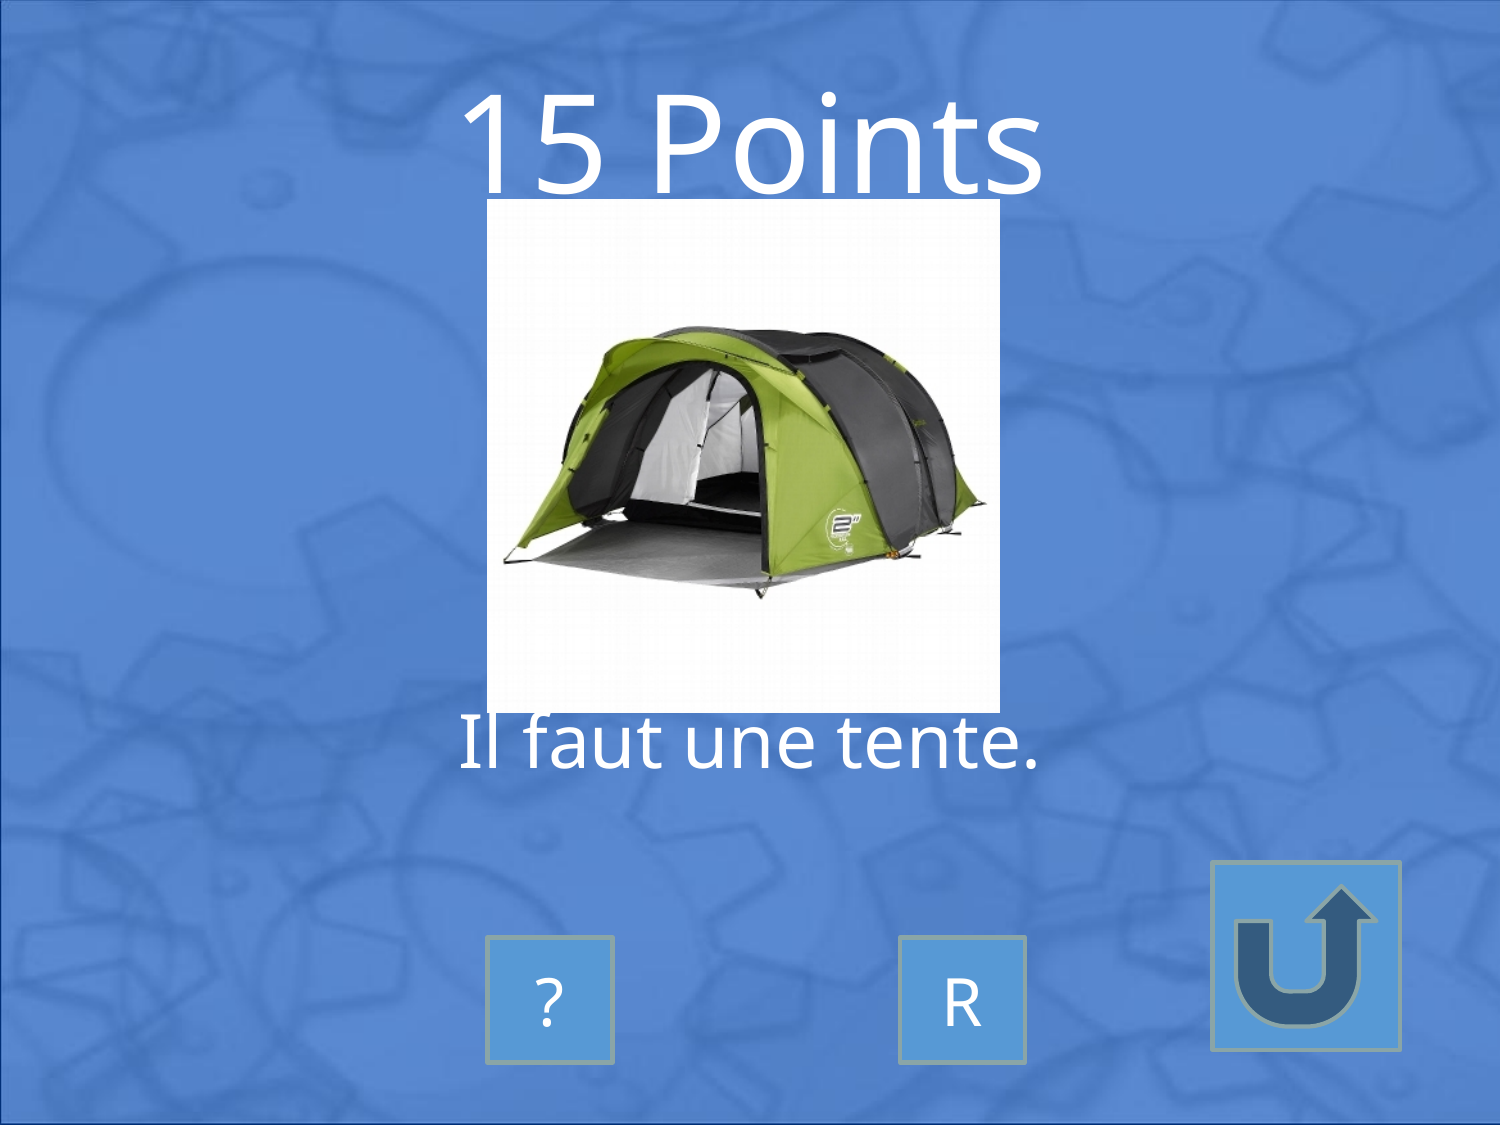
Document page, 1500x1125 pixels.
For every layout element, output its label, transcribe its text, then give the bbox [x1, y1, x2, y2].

text_box ? [485, 935, 615, 1065]
list Il faut une tente. [74, 262, 1426, 1006]
text_box R [898, 935, 1027, 1065]
text_box [1210, 860, 1402, 1052]
picture [0, 0, 1500, 1125]
title 15 Points [74, 44, 1426, 233]
